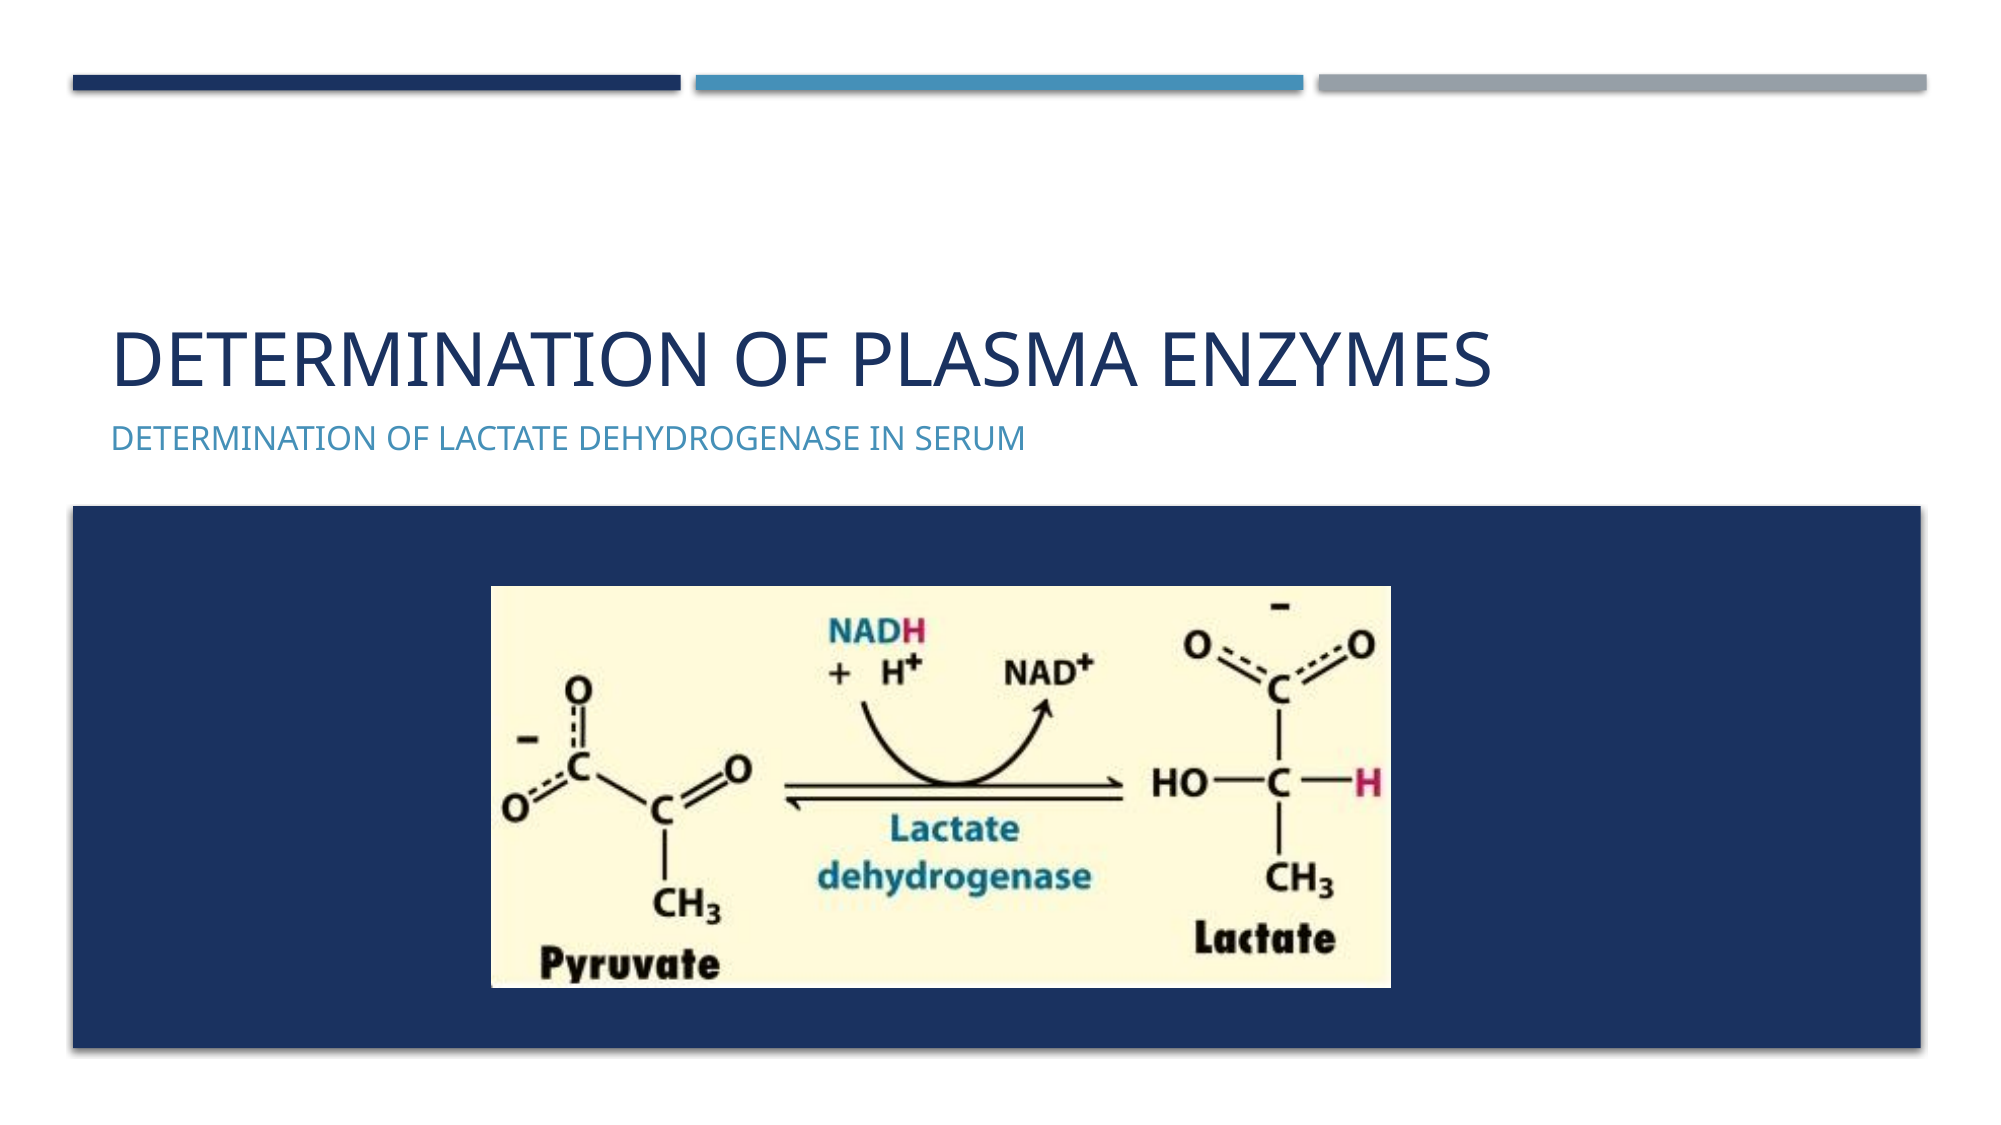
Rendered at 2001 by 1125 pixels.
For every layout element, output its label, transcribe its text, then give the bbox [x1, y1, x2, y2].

picture [490, 586, 1391, 989]
title Determination of plasma enzymes [95, 167, 1899, 409]
subtitle Determination of Lactate dehydrogenase in serum [95, 409, 1899, 507]
